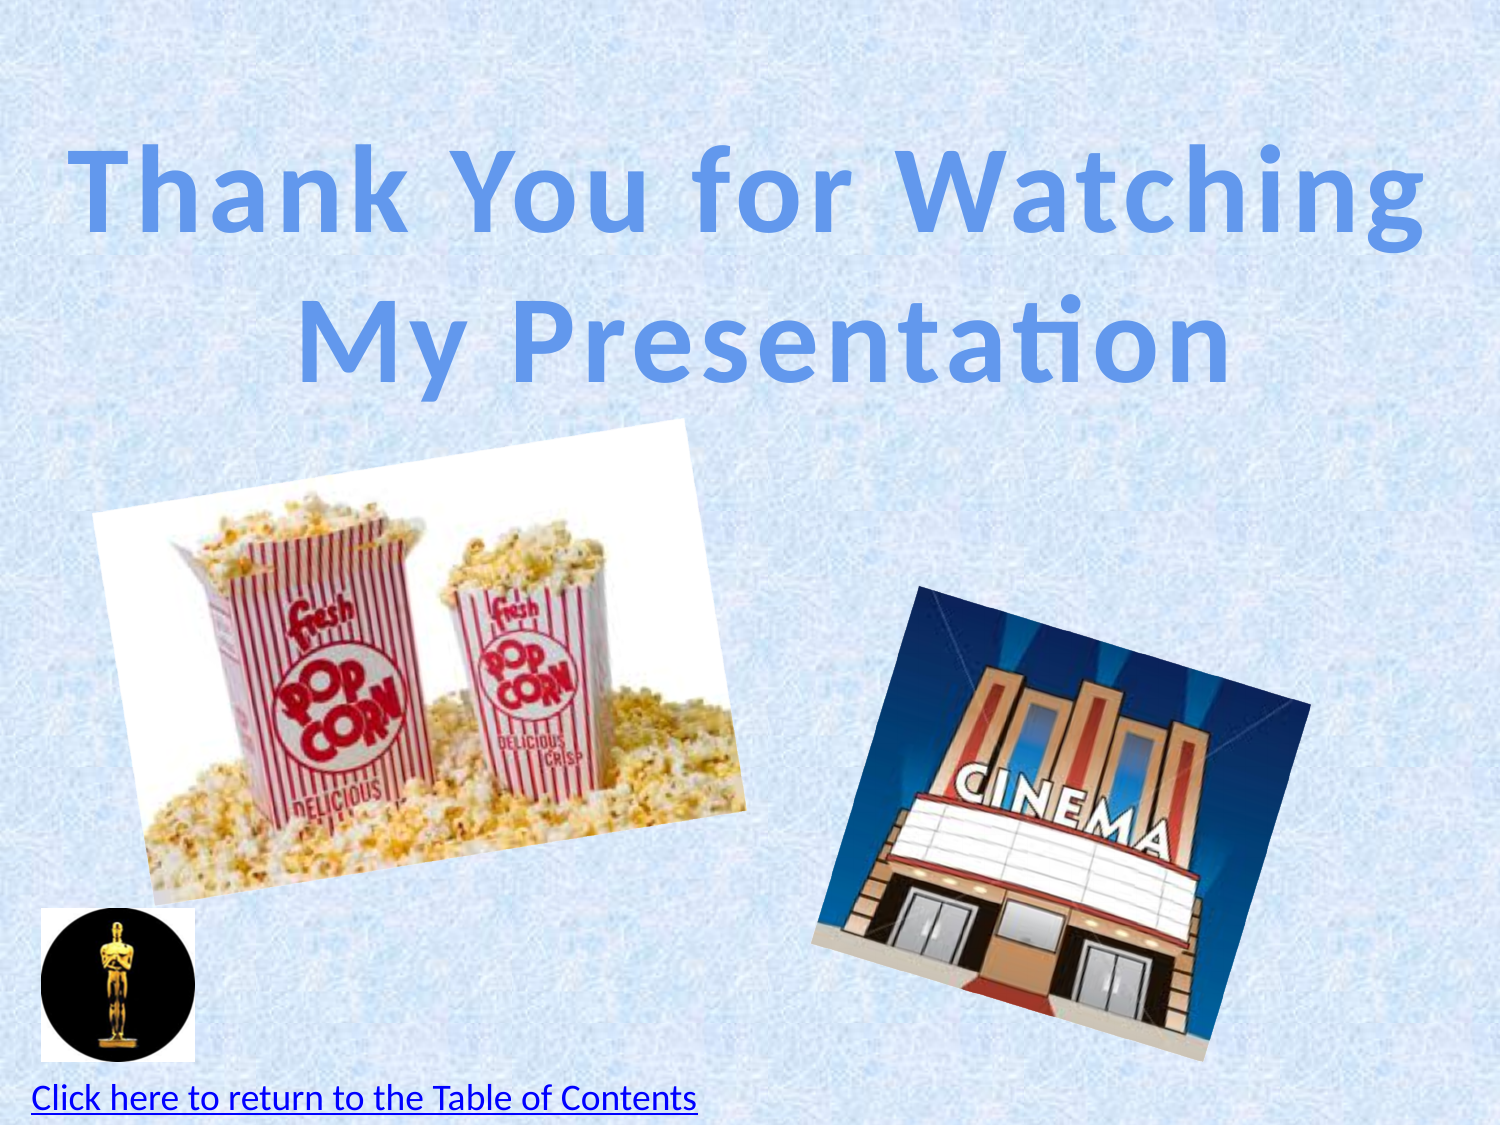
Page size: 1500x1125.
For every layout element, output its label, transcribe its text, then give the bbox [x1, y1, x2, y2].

text_box Click here to return to the Table of Contents [16, 1065, 713, 1125]
text_box Thank You for Watching My Presentation [51, 99, 1442, 415]
picture [0, 0, 1500, 1125]
